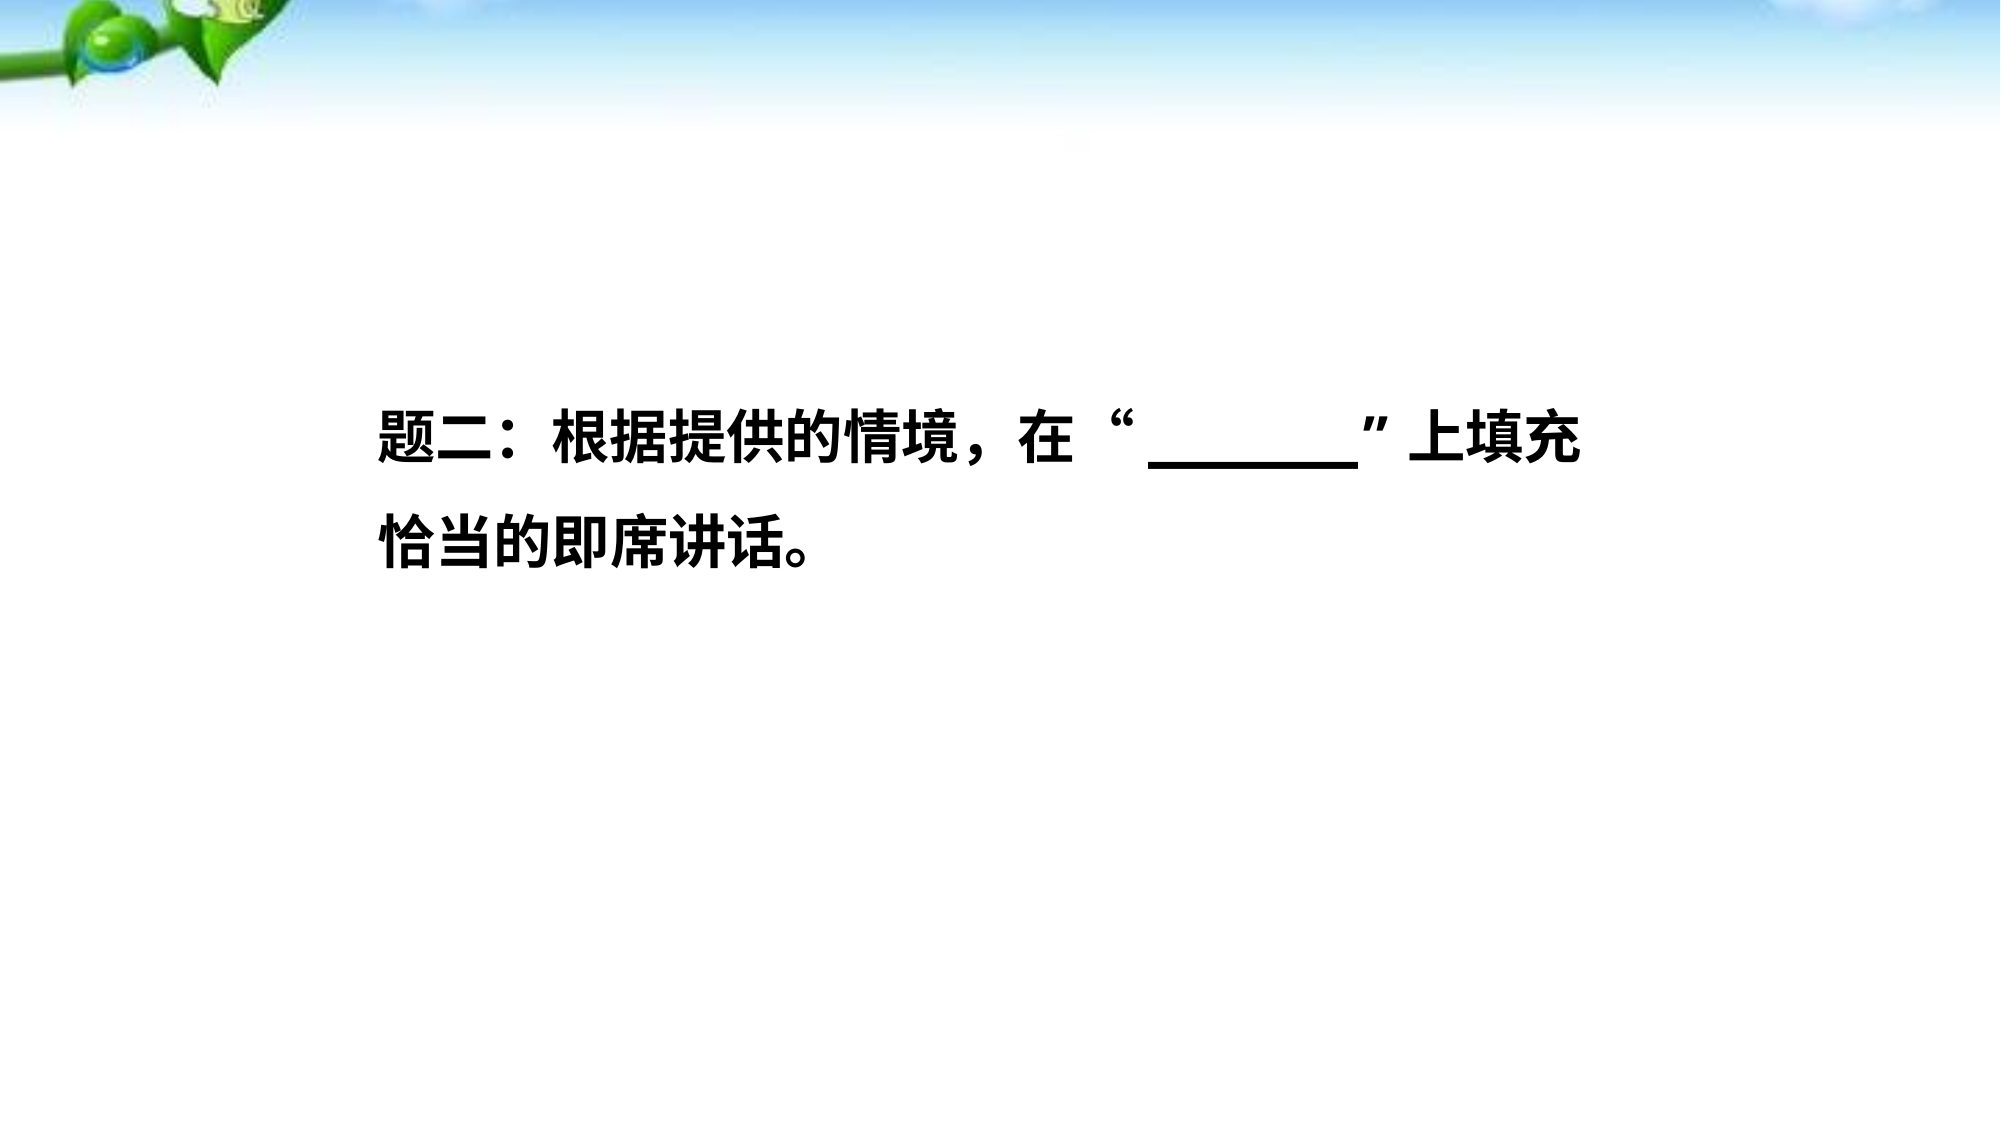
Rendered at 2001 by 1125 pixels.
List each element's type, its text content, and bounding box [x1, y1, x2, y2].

picture [0, 0, 2001, 1125]
text_box 题二：根据提供的情境，在“______”上填充恰当的即席讲话。 [362, 357, 1638, 583]
